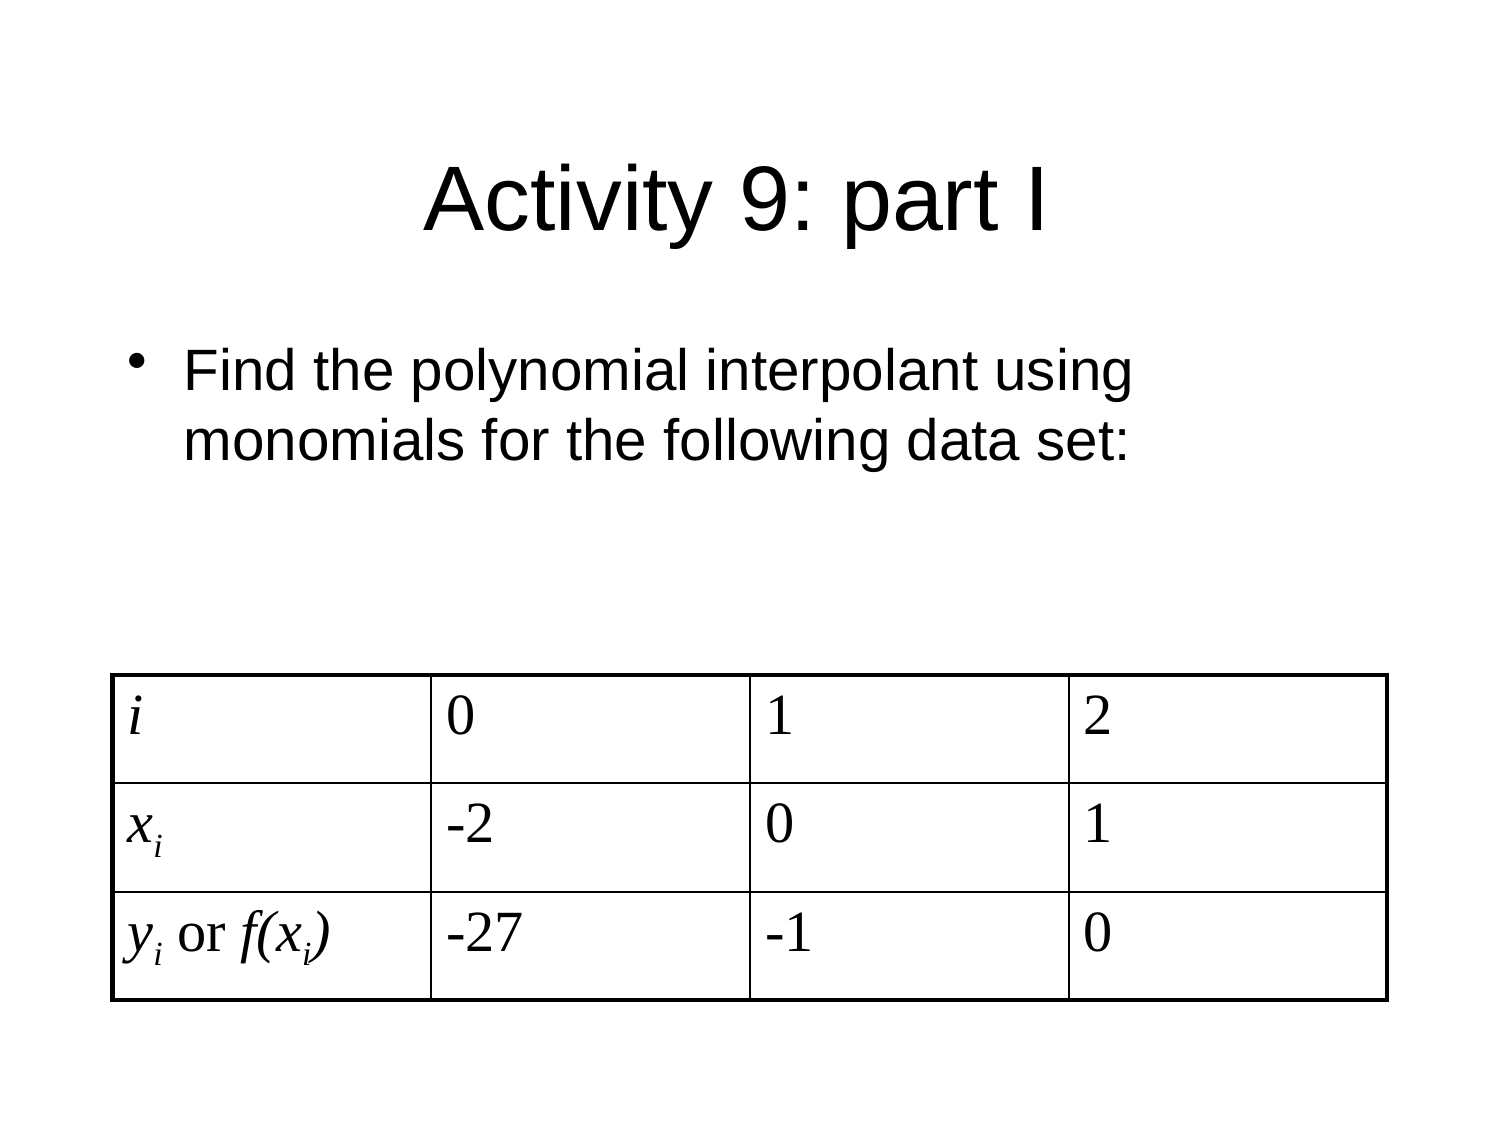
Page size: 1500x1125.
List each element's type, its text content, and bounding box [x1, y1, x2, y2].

table_header 1 [751, 677, 1068, 782]
table_cell -2 [432, 784, 749, 891]
list Find the polynomial interpolant using monomials for the following data set: [112, 324, 1388, 651]
table_cell yi or f(xi) [115, 893, 430, 998]
table_cell 0 [751, 784, 1068, 891]
table_cell 1 [1070, 784, 1385, 891]
table_header 0 [432, 677, 749, 782]
table_cell 0 [1070, 893, 1385, 998]
title Activity 9: part I [112, 99, 1388, 288]
table_cell -1 [751, 893, 1068, 998]
table_header 2 [1070, 677, 1385, 782]
table_header i [115, 677, 430, 782]
table_cell -27 [432, 893, 749, 998]
table_cell xi [115, 784, 430, 891]
